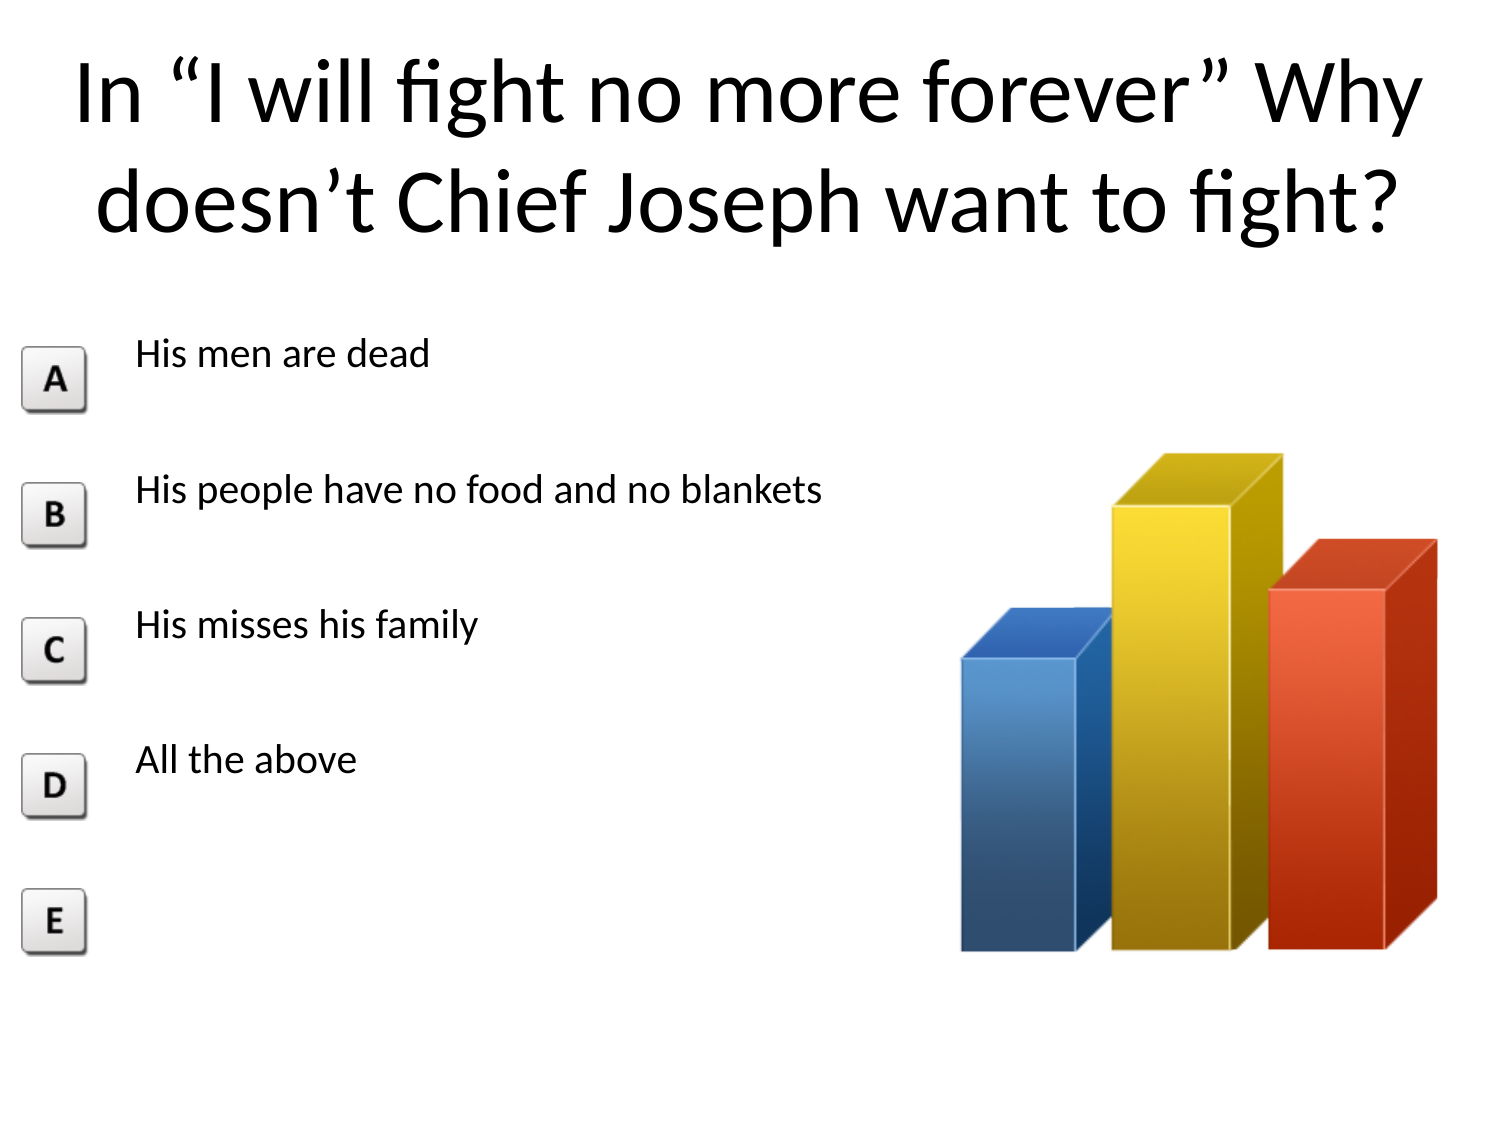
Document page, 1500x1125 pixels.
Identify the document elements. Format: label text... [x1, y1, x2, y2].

list His people have no food and no blankets [125, 458, 875, 573]
picture [20, 752, 90, 821]
picture [20, 887, 90, 957]
list All the above [125, 729, 875, 844]
title In “I will fight no more forever” Why doesn’t Chief Joseph want to fight? [20, 20, 1480, 261]
list His misses his family [125, 593, 875, 709]
picture [939, 443, 1461, 965]
list His men are dead [125, 322, 875, 438]
picture [20, 481, 90, 550]
picture [20, 345, 90, 415]
picture [20, 616, 90, 686]
